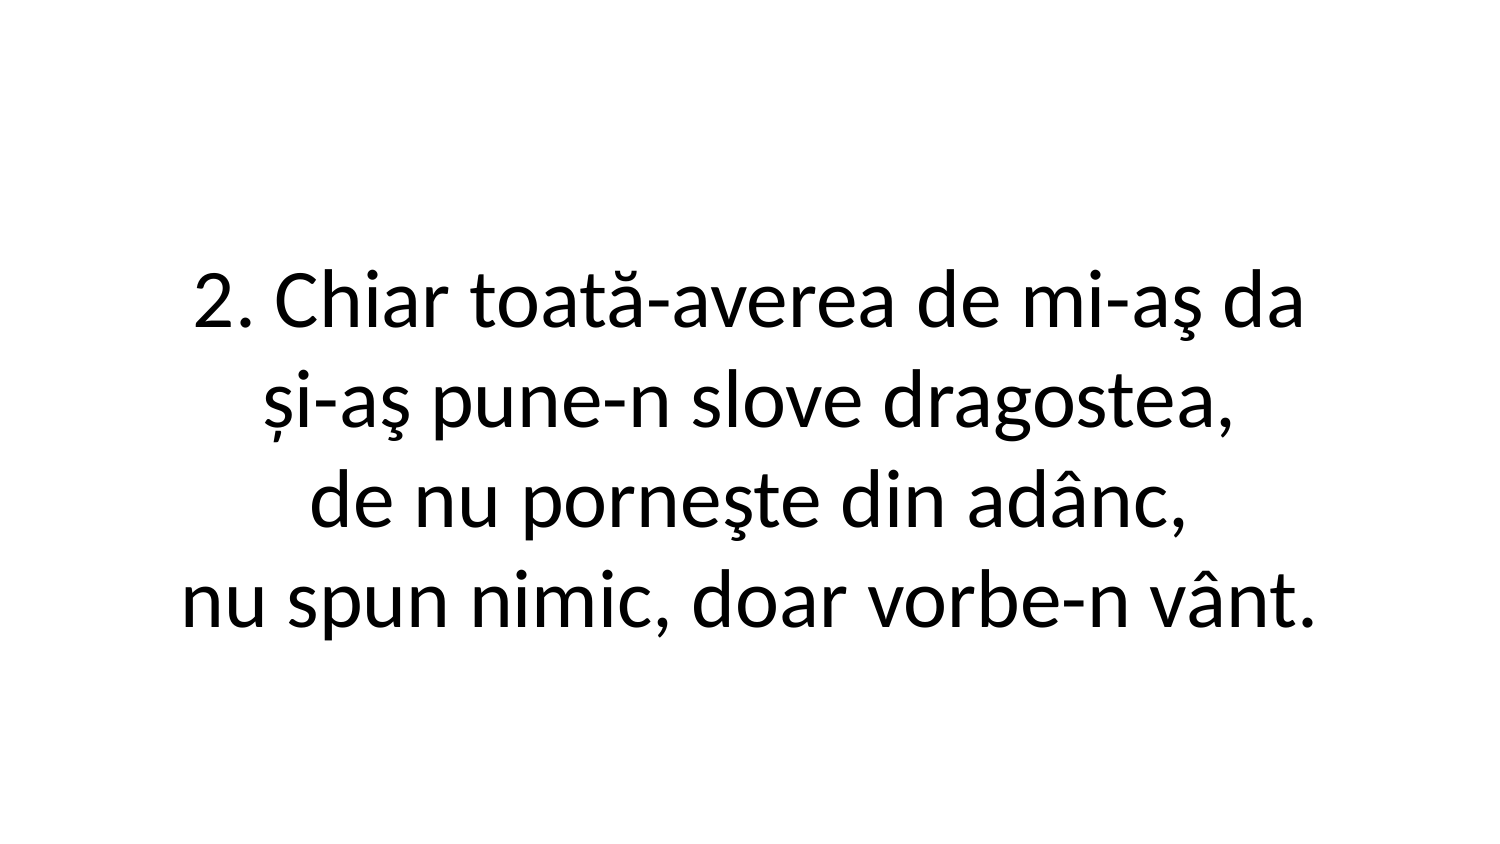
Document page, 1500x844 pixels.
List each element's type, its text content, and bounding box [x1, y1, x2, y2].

text_box 2. Chiar toată-averea de mi-aş da și-aş pune-n slove dragostea, de nu porneşte din adânc, nu spun nimic, doar vorbe-n vânt. [165, 192, 1335, 652]
